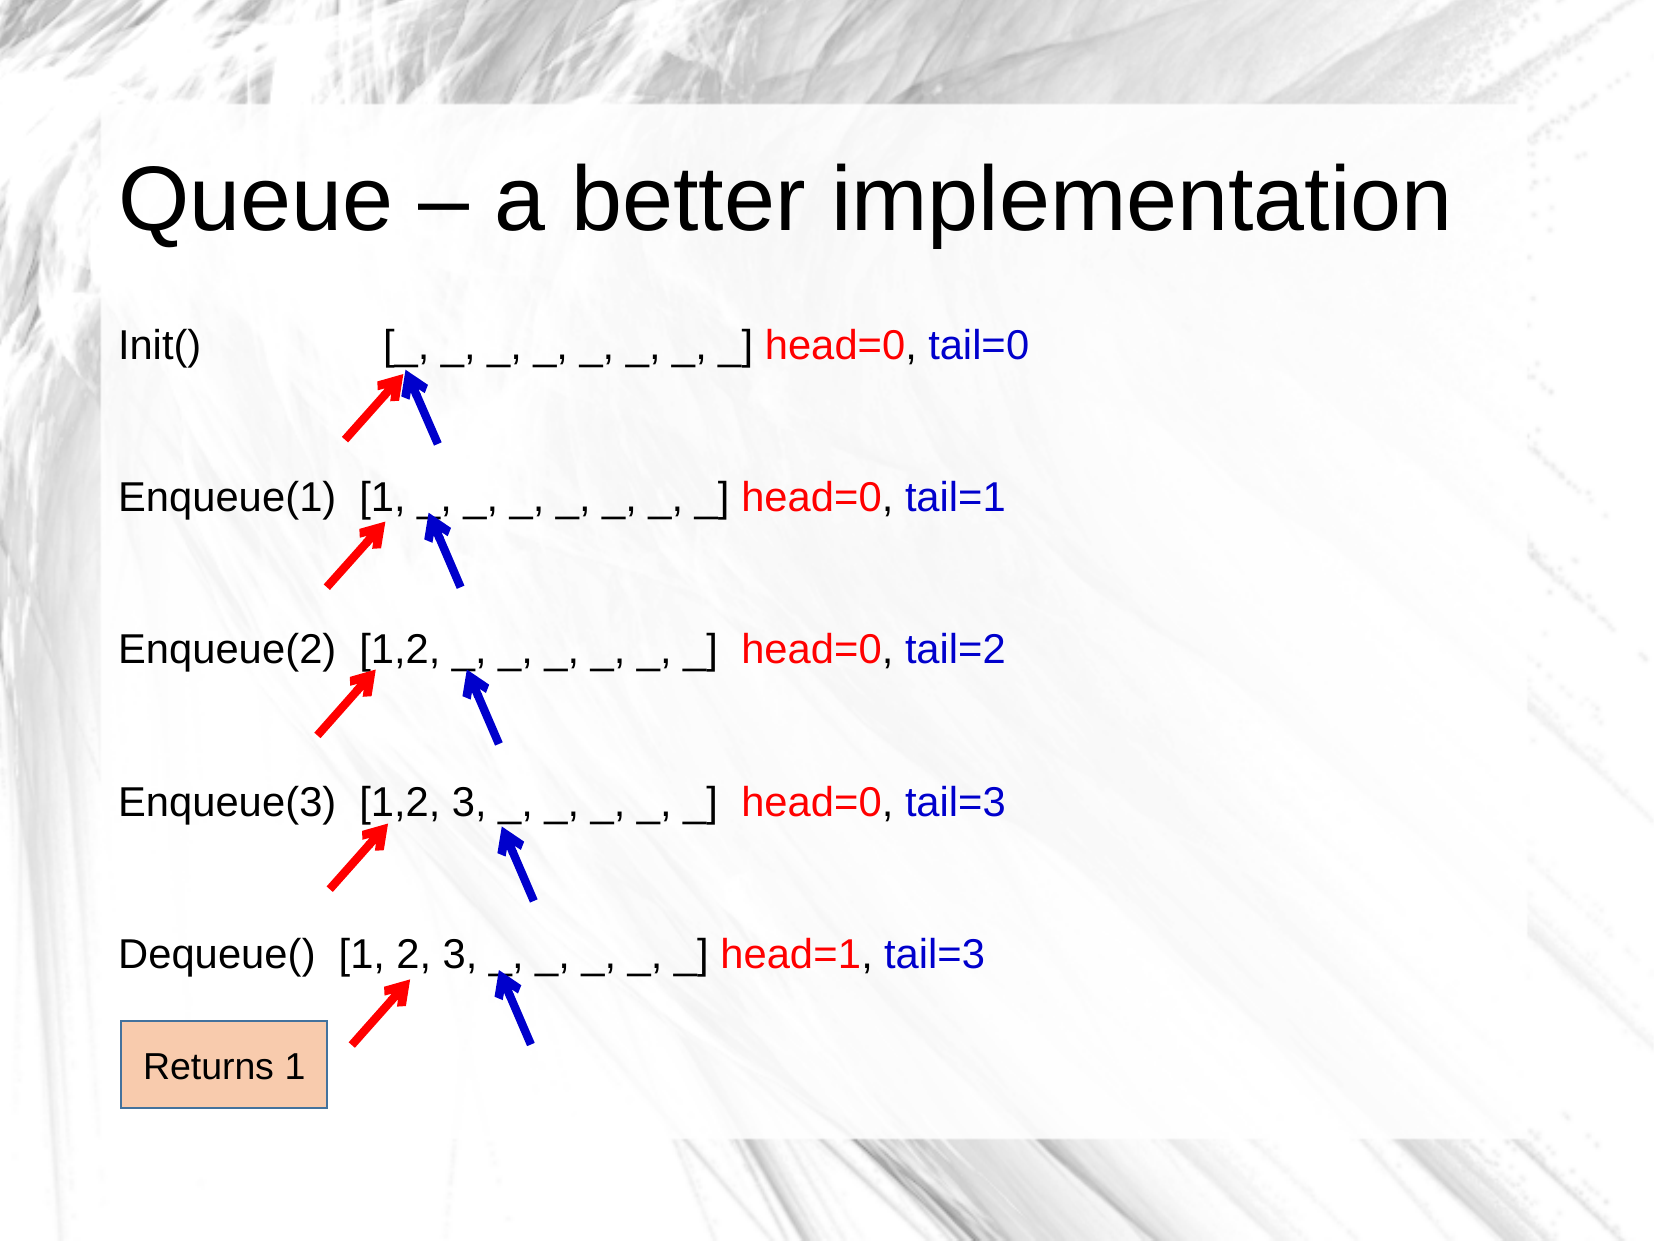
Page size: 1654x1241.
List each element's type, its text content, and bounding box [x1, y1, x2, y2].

picture [0, 0, 1654, 1241]
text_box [498, 970, 531, 1045]
title Queue – a better implementation [118, 112, 1506, 281]
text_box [344, 374, 404, 440]
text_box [501, 826, 534, 901]
list Init() [_, _, _, _, _, _, _, _] head=0, tail=0 Enqueue(1) [1, _, _, _, _, _, _, _] head=0, tail=1 Enqueue(2) [1,2, _, _, _, _, _, _] head=0, tail=2 Enqueue(3) [1,2, 3, _, _, _, _, _] head=0, tail=3 Dequeue() [1, 2, 3, _, _, _, _, _] head=1, tail=3 [118, 319, 1571, 1109]
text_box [326, 521, 386, 588]
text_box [466, 669, 499, 745]
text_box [428, 512, 461, 588]
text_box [329, 823, 389, 890]
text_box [351, 979, 411, 1046]
text_box Returns 1 [120, 1020, 327, 1109]
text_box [317, 669, 376, 736]
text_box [405, 369, 438, 445]
